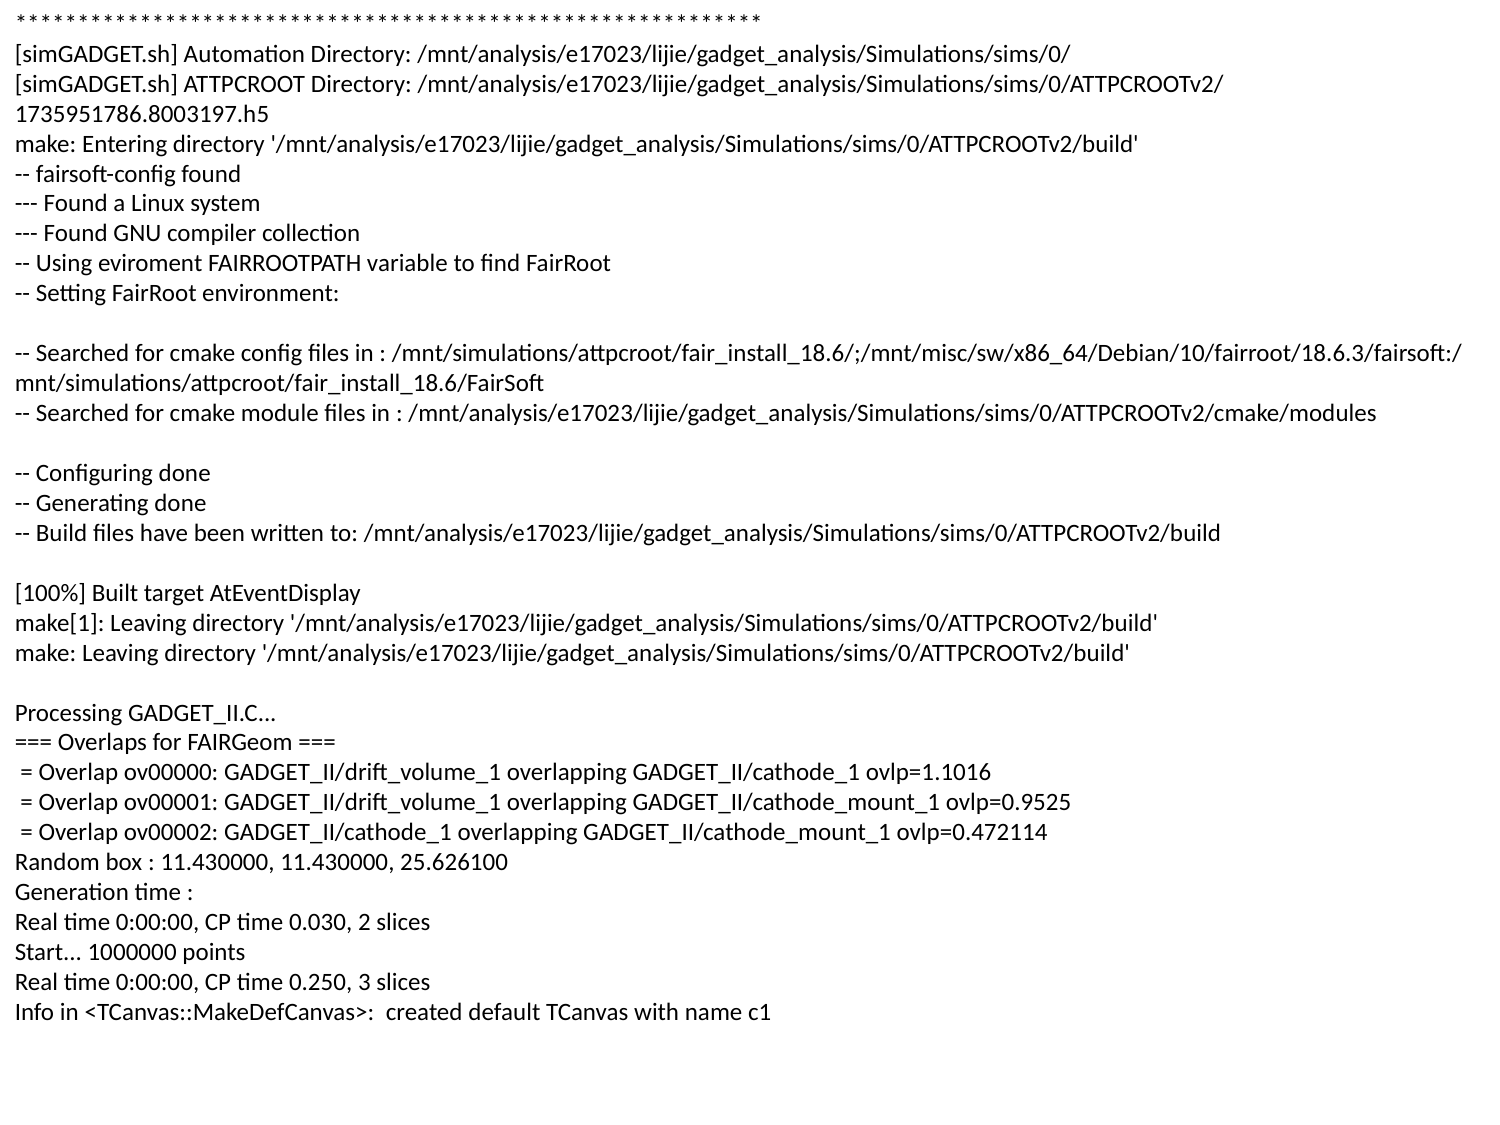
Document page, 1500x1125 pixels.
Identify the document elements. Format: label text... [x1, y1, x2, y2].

text_box ************************************************************ [simGADGET.sh] Automation Directory: /mnt/analysis/e17023/lijie/gadget_analysis/Simulations/sims/0/ [simGADGET.sh] ATTPCROOT Directory: /mnt/analysis/e17023/lijie/gadget_analysis/Simulations/sims/0/ATTPCROOTv2/ 1735951786.8003197.h5 make: Entering directory '/mnt/analysis/e17023/lijie/gadget_analysis/Simulations/sims/0/ATTPCROOTv2/build' -- fairsoft-config found --- Found a Linux system --- Found GNU compiler collection -- Using eviroment FAIRROOTPATH variable to find FairRoot -- Setting FairRoot environment: -- Searched for cmake config files in : /mnt/simulations/attpcroot/fair_install_18.6/;/mnt/misc/sw/x86_64/Debian/10/fairroot/18.6.3/fairsoft:/mnt/simulations/attpcroot/fair_install_18.6/FairSoft -- Searched for cmake module files in : /mnt/analysis/e17023/lijie/gadget_analysis/Simulations/sims/0/ATTPCROOTv2/cmake/modules -- Configuring done -- Generating done -- Build files have been written to: /mnt/analysis/e17023/lijie/gadget_analysis/Simulations/sims/0/ATTPCROOTv2/build [100%] Built target AtEventDisplay make[1]: Leaving directory '/mnt/analysis/e17023/lijie/gadget_analysis/Simulations/sims/0/ATTPCROOTv2/build' make: Leaving directory '/mnt/analysis/e17023/lijie/gadget_analysis/Simulations/sims/0/ATTPCROOTv2/build' Processing GADGET_II.C... === Overlaps for FAIRGeom === = Overlap ov00000: GADGET_II/drift_volume_1 overlapping GADGET_II/cathode_1 ovlp=1.1016 = Overlap ov00001: GADGET_II/drift_volume_1 overlapping GADGET_II/cathode_mount_1 ovlp=0.9525 = Overlap ov00002: GADGET_II/cathode_1 overlapping GADGET_II/cathode_mount_1 ovlp=0.472114 Random box : 11.430000, 11.430000, 25.626100 Generation time : Real time 0:00:00, CP time 0.030, 2 slices Start... 1000000 points Real time 0:00:00, CP time 0.250, 3 slices Info in <TCanvas::MakeDefCanvas>: created default TCanvas with name c1 [0, 0, 1500, 1033]
